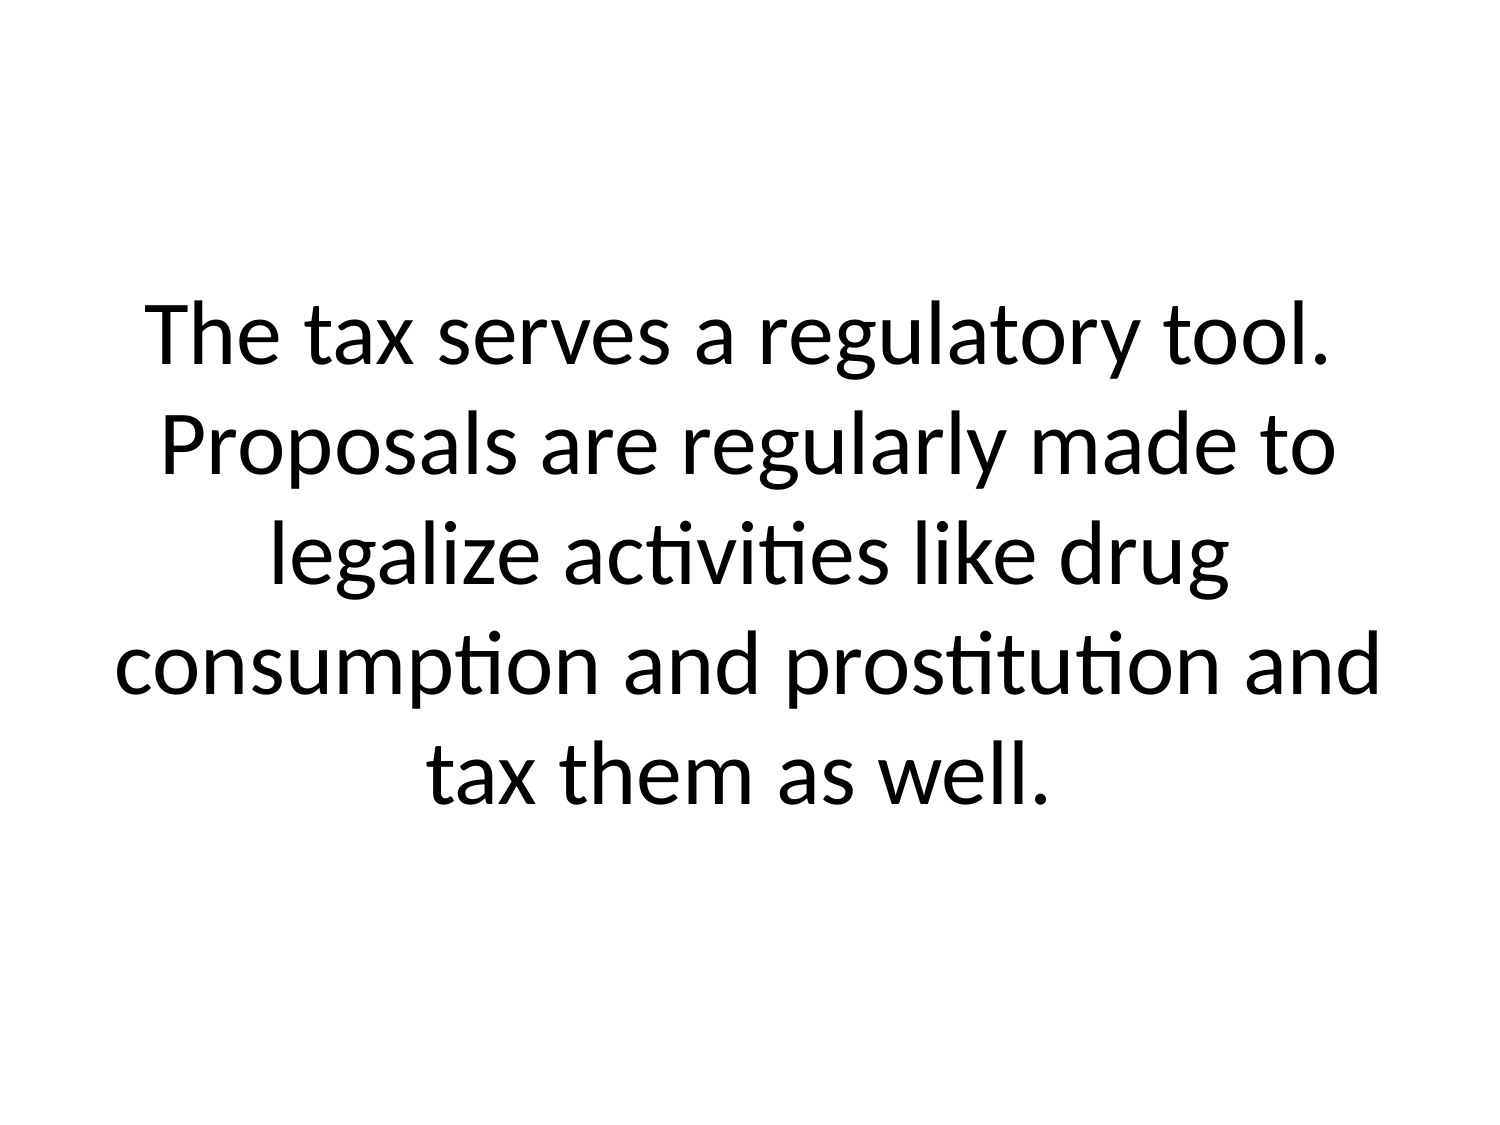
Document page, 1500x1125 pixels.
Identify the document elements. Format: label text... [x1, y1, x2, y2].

title The tax serves a regulatory tool. Proposals are regularly made to legalize activities like drug consumption and prostitution and tax them as well. [74, 44, 1426, 1051]
